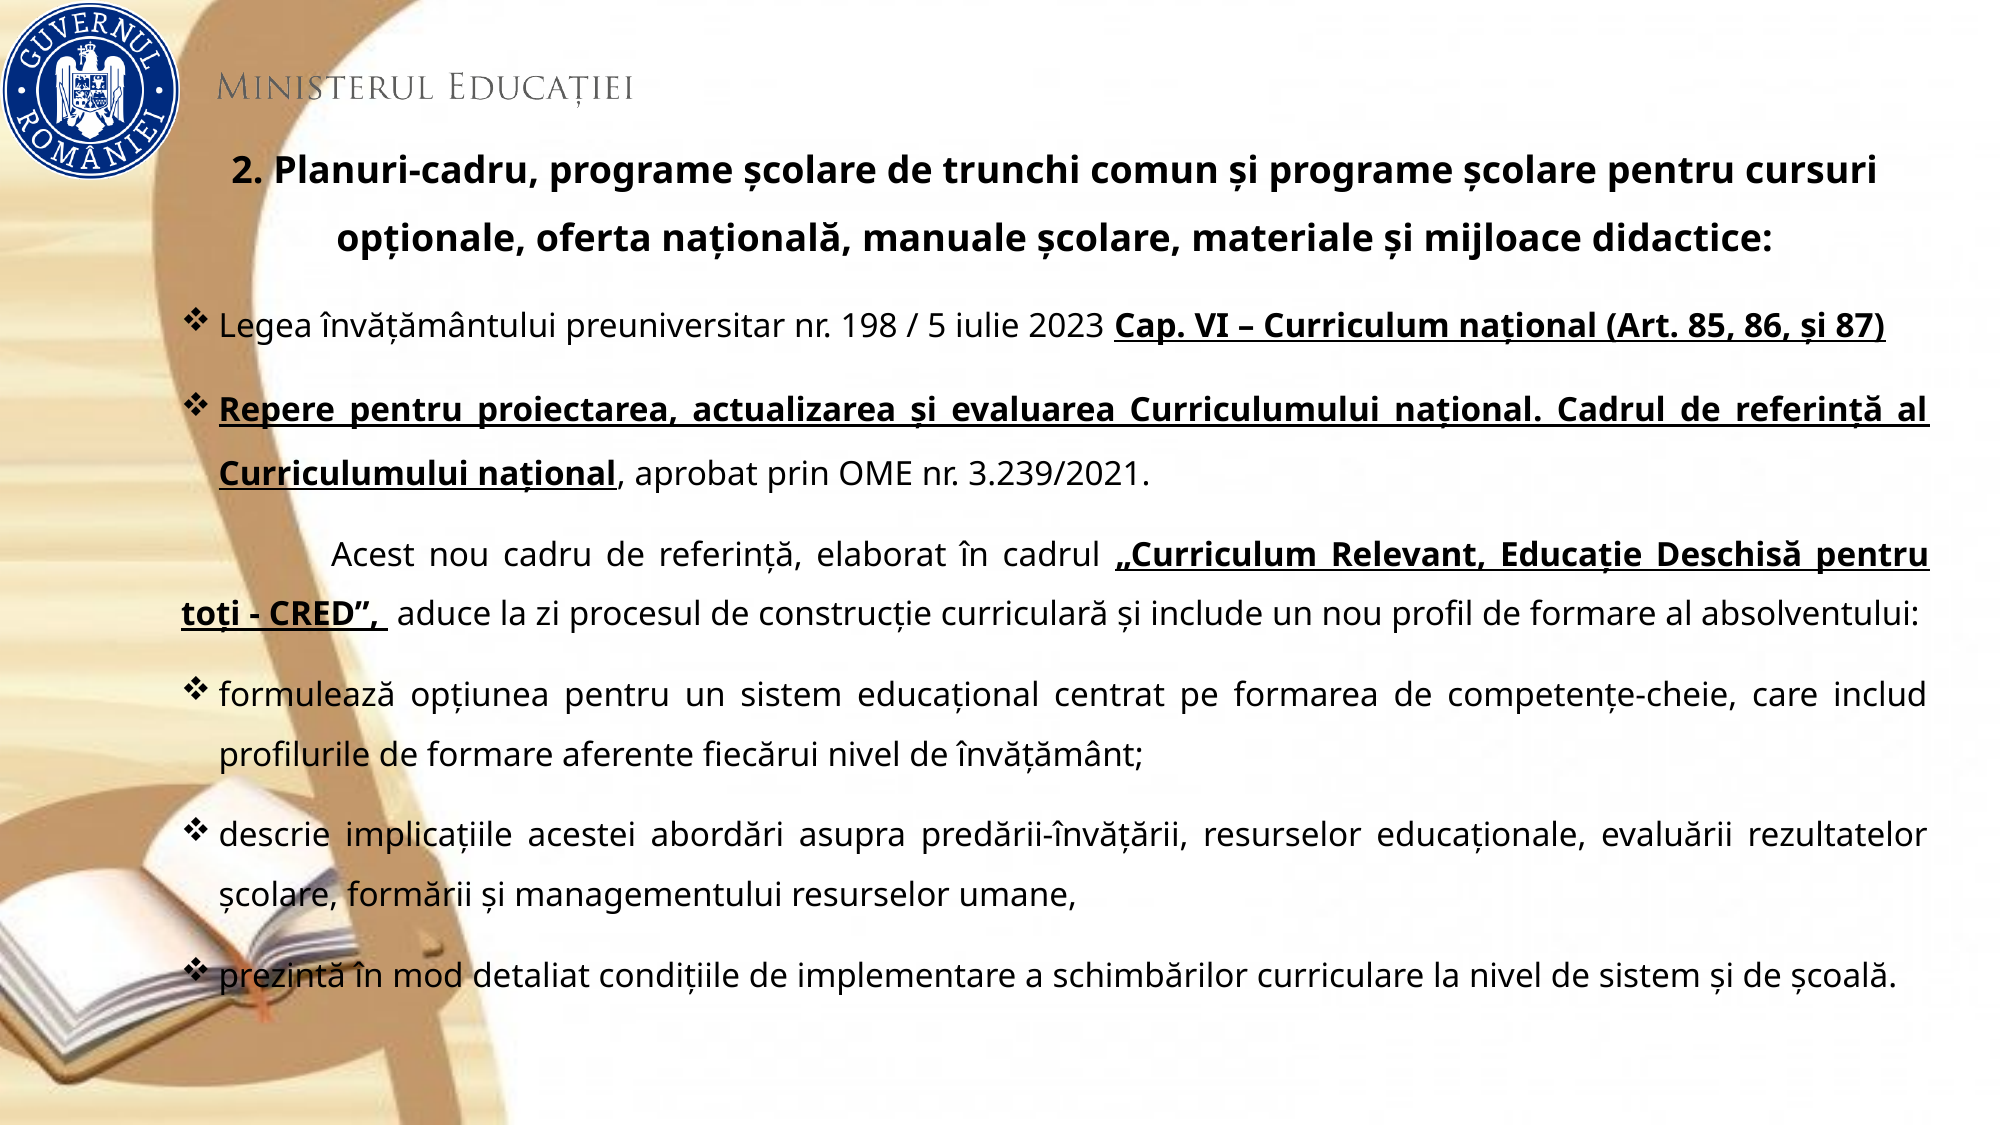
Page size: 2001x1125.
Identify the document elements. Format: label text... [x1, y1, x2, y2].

picture [0, 0, 2001, 1125]
list 2. Planuri-cadru, programe școlare de trunchi comun și programe școlare pentru cursuri opționale, oferta națională, manuale școlare, materiale și mijloace didactice: Legea învățământului preuniversitar nr. 198 / 5 iulie 2023 Cap. VI – Curriculum național (Art. 85, 86, și 87) Repere pentru proiectarea, actualizarea și evaluarea Curriculumului național. Cadrul de referință al Curriculumului național, aprobat prin OME nr. 3.239/2021. Acest nou cadru de referință, elaborat în cadrul „Curriculum Relevant, Educație Deschisă pentru toți - CRED”, aduce la zi procesul de construcție curriculară și include un nou profil de formare al absolventului: formulează opțiunea pentru un sistem educațional centrat pe formarea de competențe-cheie, care includ profilurile de formare aferente fiecărui nivel de învățământ; descrie implicațiile acestei abordări asupra predării-învățării, resurselor educaționale, evaluării rezultatelor școlare, formării și managementului resurselor umane, prezintă în mod detaliat condițiile de implementare a schimbărilor curriculare la nivel de sistem și de școală. [165, 116, 1946, 1081]
